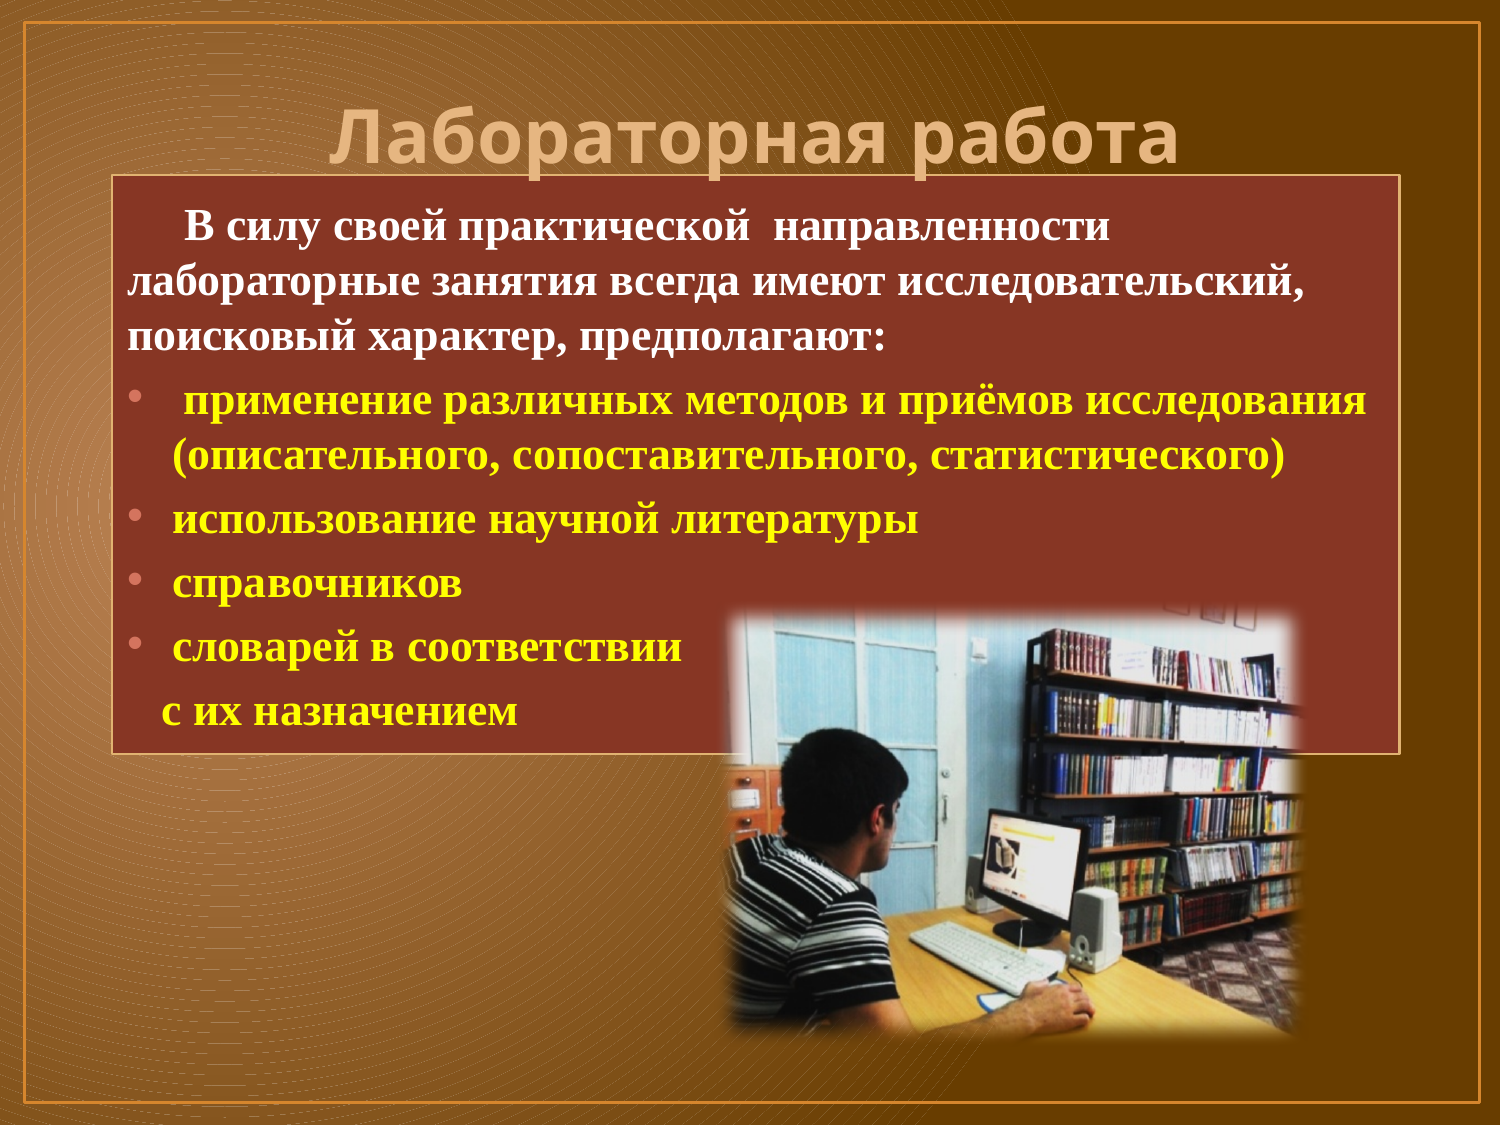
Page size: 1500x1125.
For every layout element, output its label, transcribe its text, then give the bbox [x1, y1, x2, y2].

picture [714, 599, 1309, 1048]
text_box Лабораторная работа [112, 80, 1400, 186]
list В силу своей практической направленности лабораторные занятия всегда имеют исследовательский, поисковый характер, предполагают: применение различных методов и приёмов исследования (описательного, сопоставительного, статистического) использование научной литературы справочников словарей в соответствии с их назначением [111, 174, 1401, 755]
